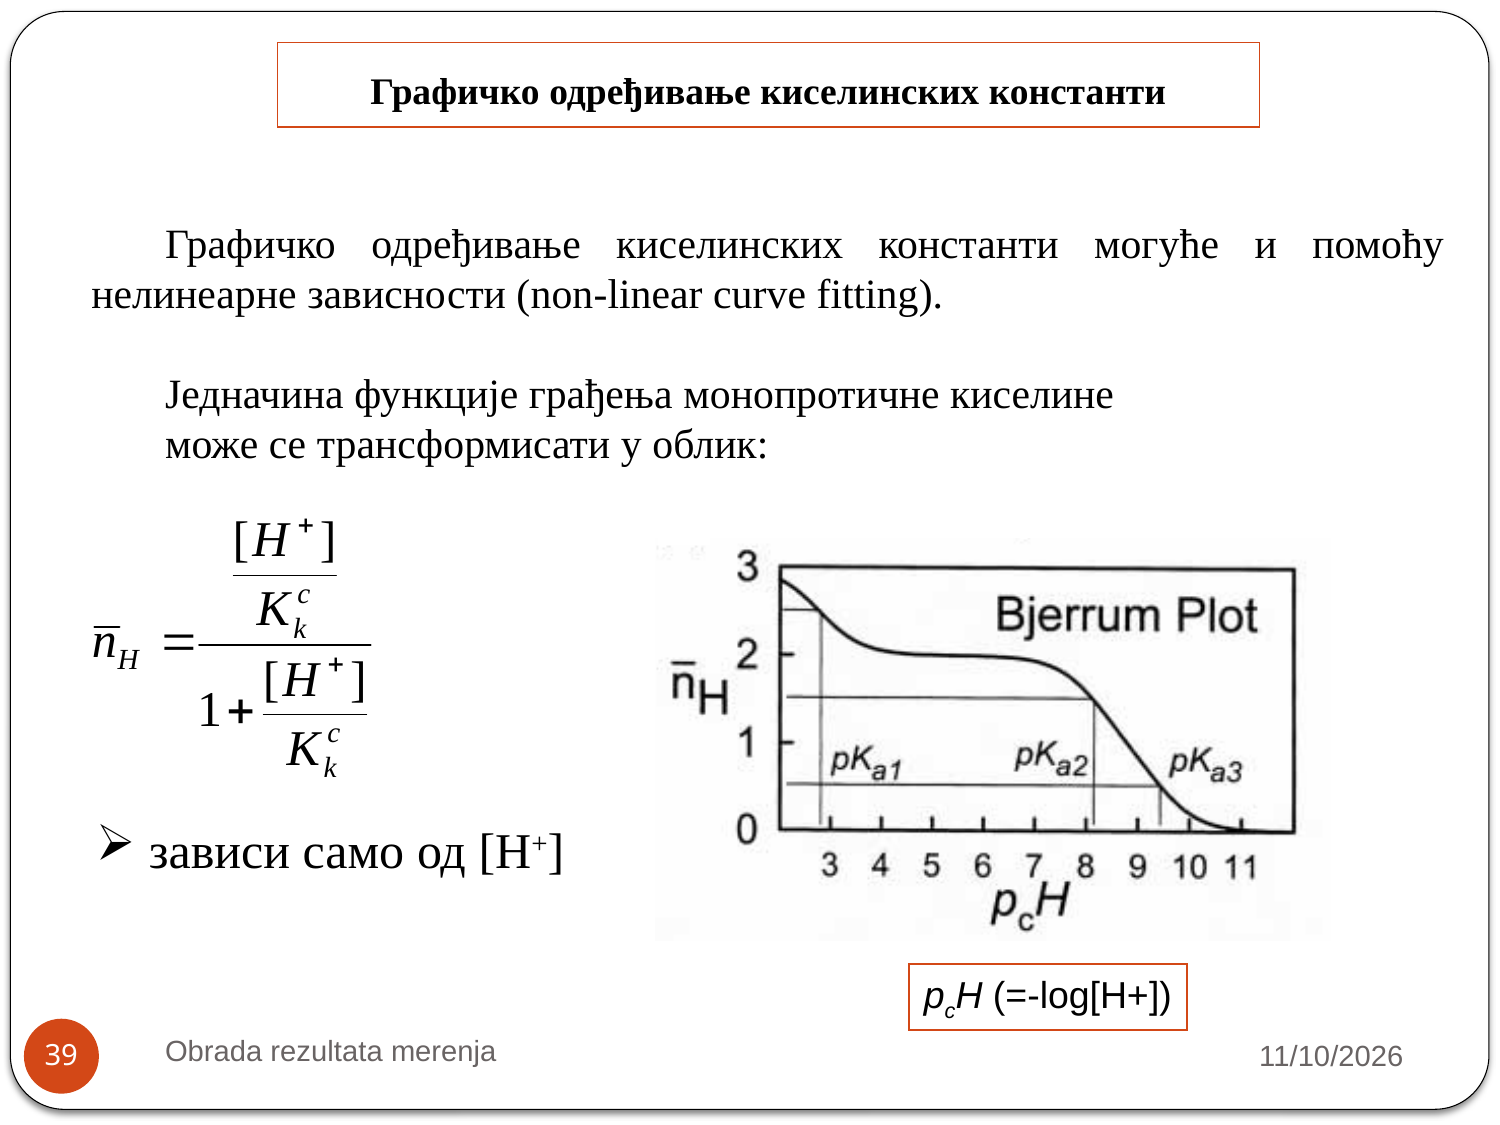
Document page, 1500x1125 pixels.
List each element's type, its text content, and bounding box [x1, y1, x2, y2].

text_box Графичко одређивање киселинских константи могуће и помоћу нелинеарне зависности (non-linear curve fitting). Једначина функције грађења монопротичне киселине може се трансформисати у облик: [76, 209, 1459, 475]
slide_number 39 [23, 1018, 99, 1094]
text_box pcH (=-log[H+]) [909, 964, 1188, 1030]
picture [655, 538, 1338, 941]
footer Obrada rezultata merenja [150, 1012, 800, 1088]
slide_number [1012, 1015, 1419, 1094]
text_box Графичко одређивање киселинских константи [277, 42, 1260, 128]
text_box зависи само од [H+] [82, 811, 592, 886]
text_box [84, 503, 381, 787]
